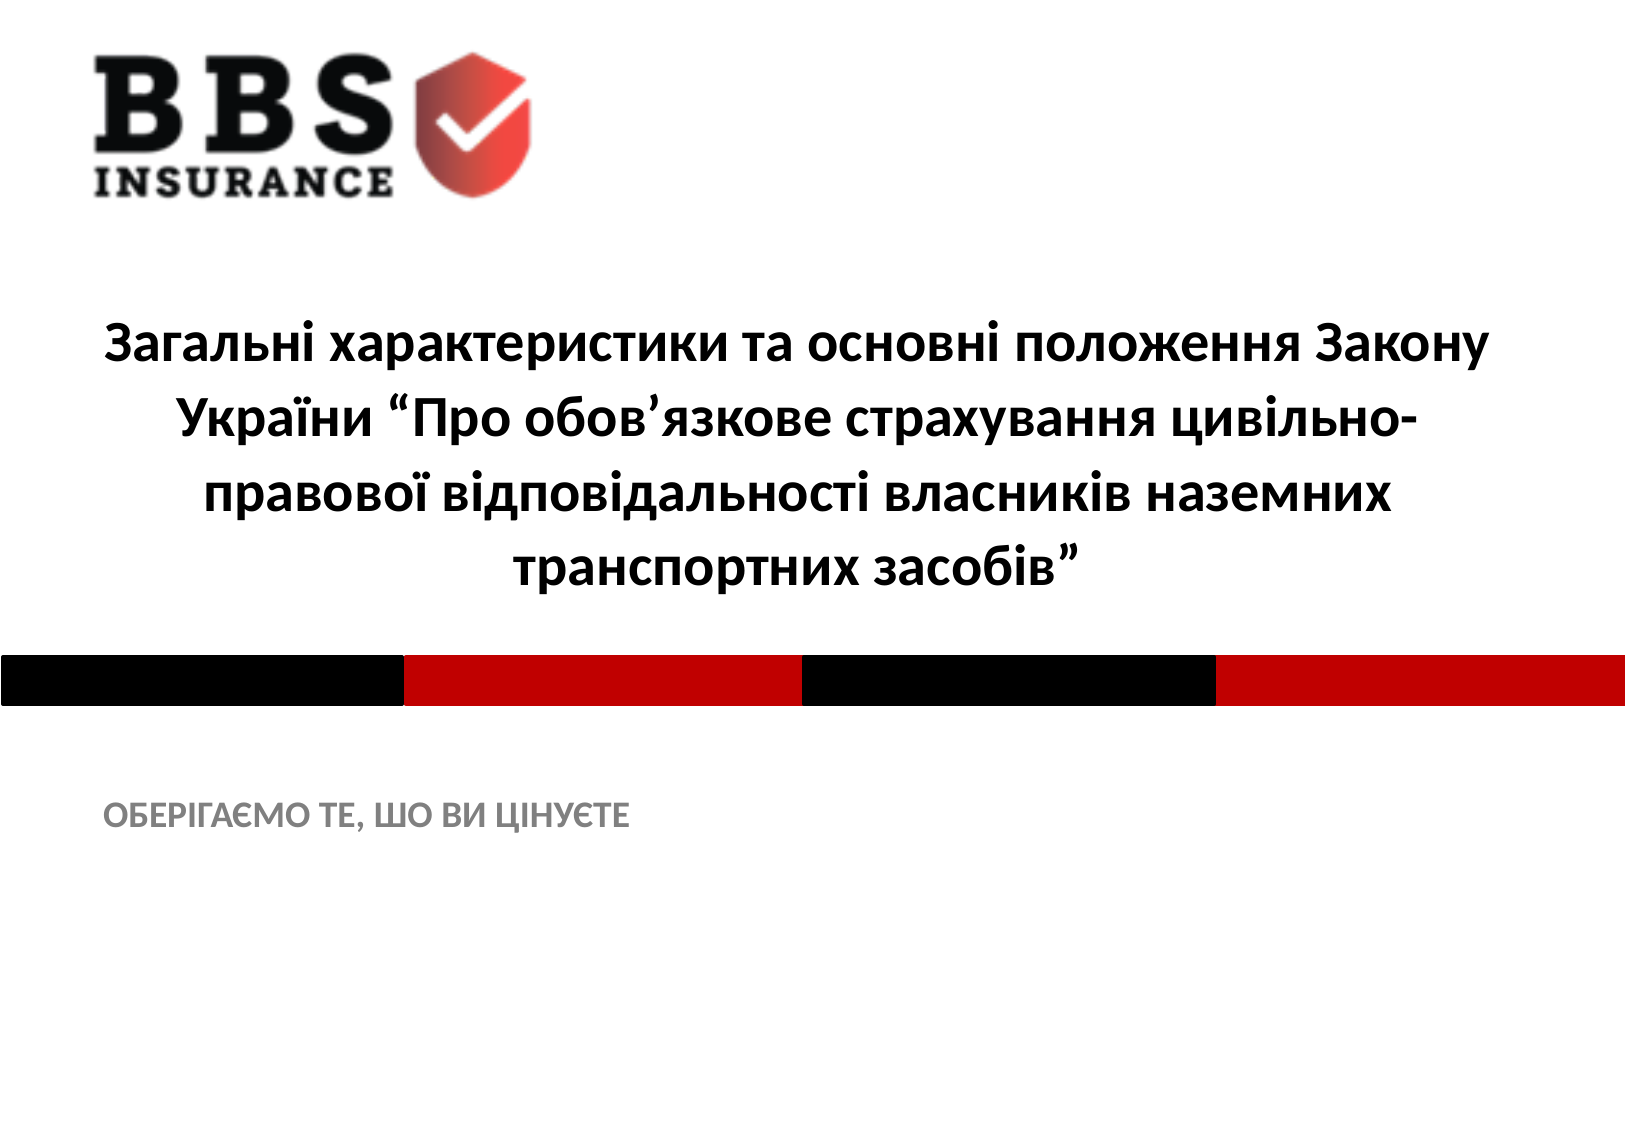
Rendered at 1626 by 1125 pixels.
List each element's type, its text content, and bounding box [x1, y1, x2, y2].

text_box Загальні характеристики та основні положення Закону України “Про обов’язкове страхування цивільно-правової відповідальності власників наземних транспортних засобів” [83, 290, 1513, 605]
text_box [404, 655, 802, 706]
text_box [1, 655, 404, 706]
picture [82, 42, 541, 210]
text_box ОБЕРІГАЄМО ТЕ, ШО ВИ ЦІНУЄТЕ [88, 783, 646, 843]
text_box [1216, 655, 1625, 706]
text_box [802, 655, 1216, 706]
